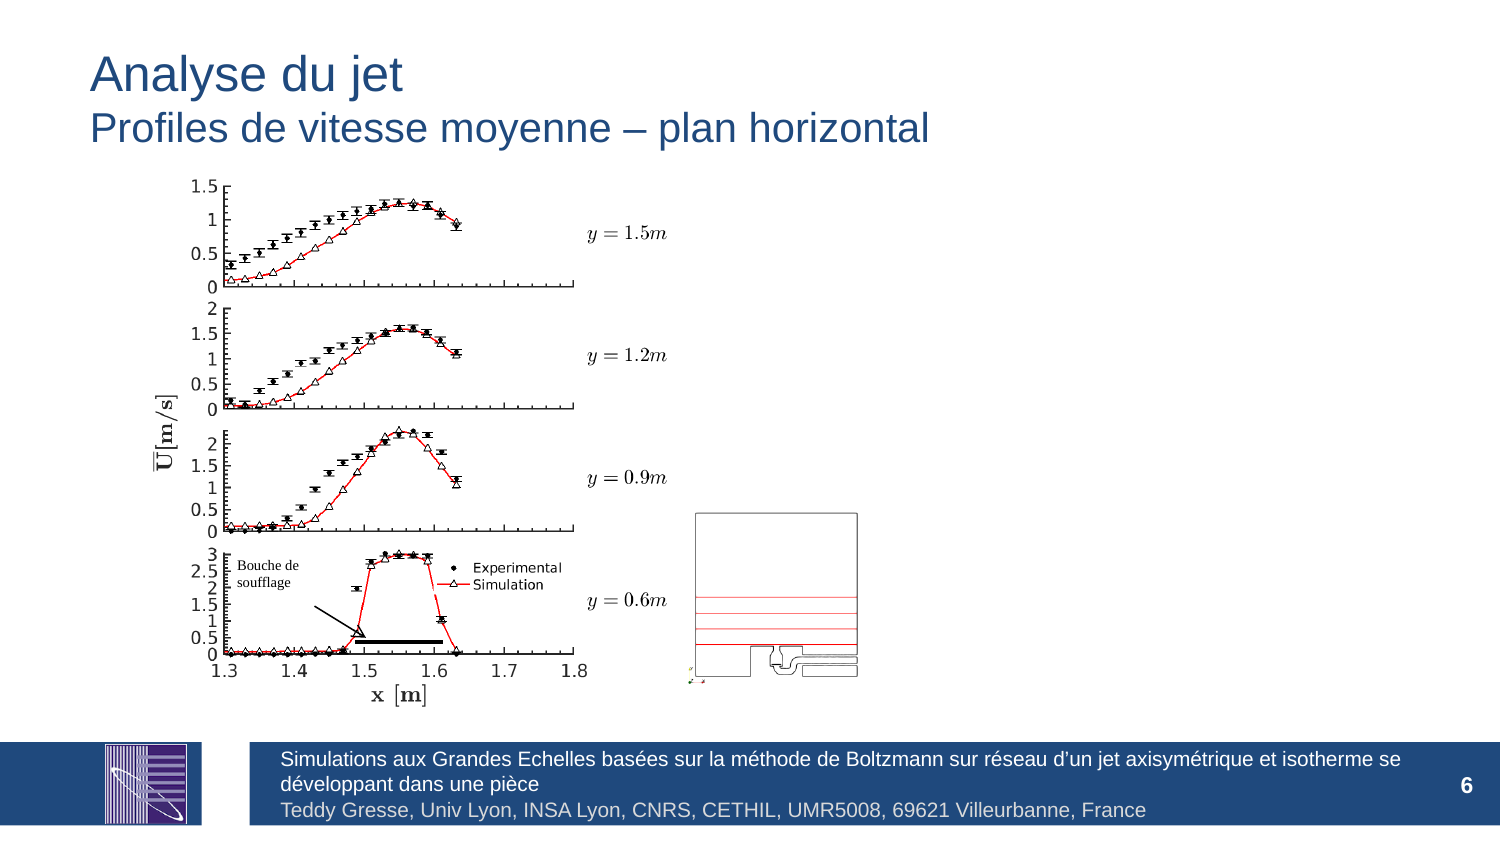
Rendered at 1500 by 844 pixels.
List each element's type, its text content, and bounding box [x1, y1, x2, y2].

text_box Teddy Gresse, Univ Lyon, INSA Lyon, CNRS, CETHIL, UMR5008, 69621 Villeurbanne, France [265, 789, 1471, 825]
title Analyse du jet Profiles de vitesse moyenne – plan horizontal [75, 33, 1425, 133]
picture [105, 744, 187, 824]
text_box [142, 174, 859, 707]
text_box Simulations aux Grandes Echelles basées sur la méthode de Boltzmann sur réseau d’un jet axisymétrique et isotherme se développant dans une pièce [265, 752, 1471, 788]
text_box 6 [1445, 763, 1478, 806]
